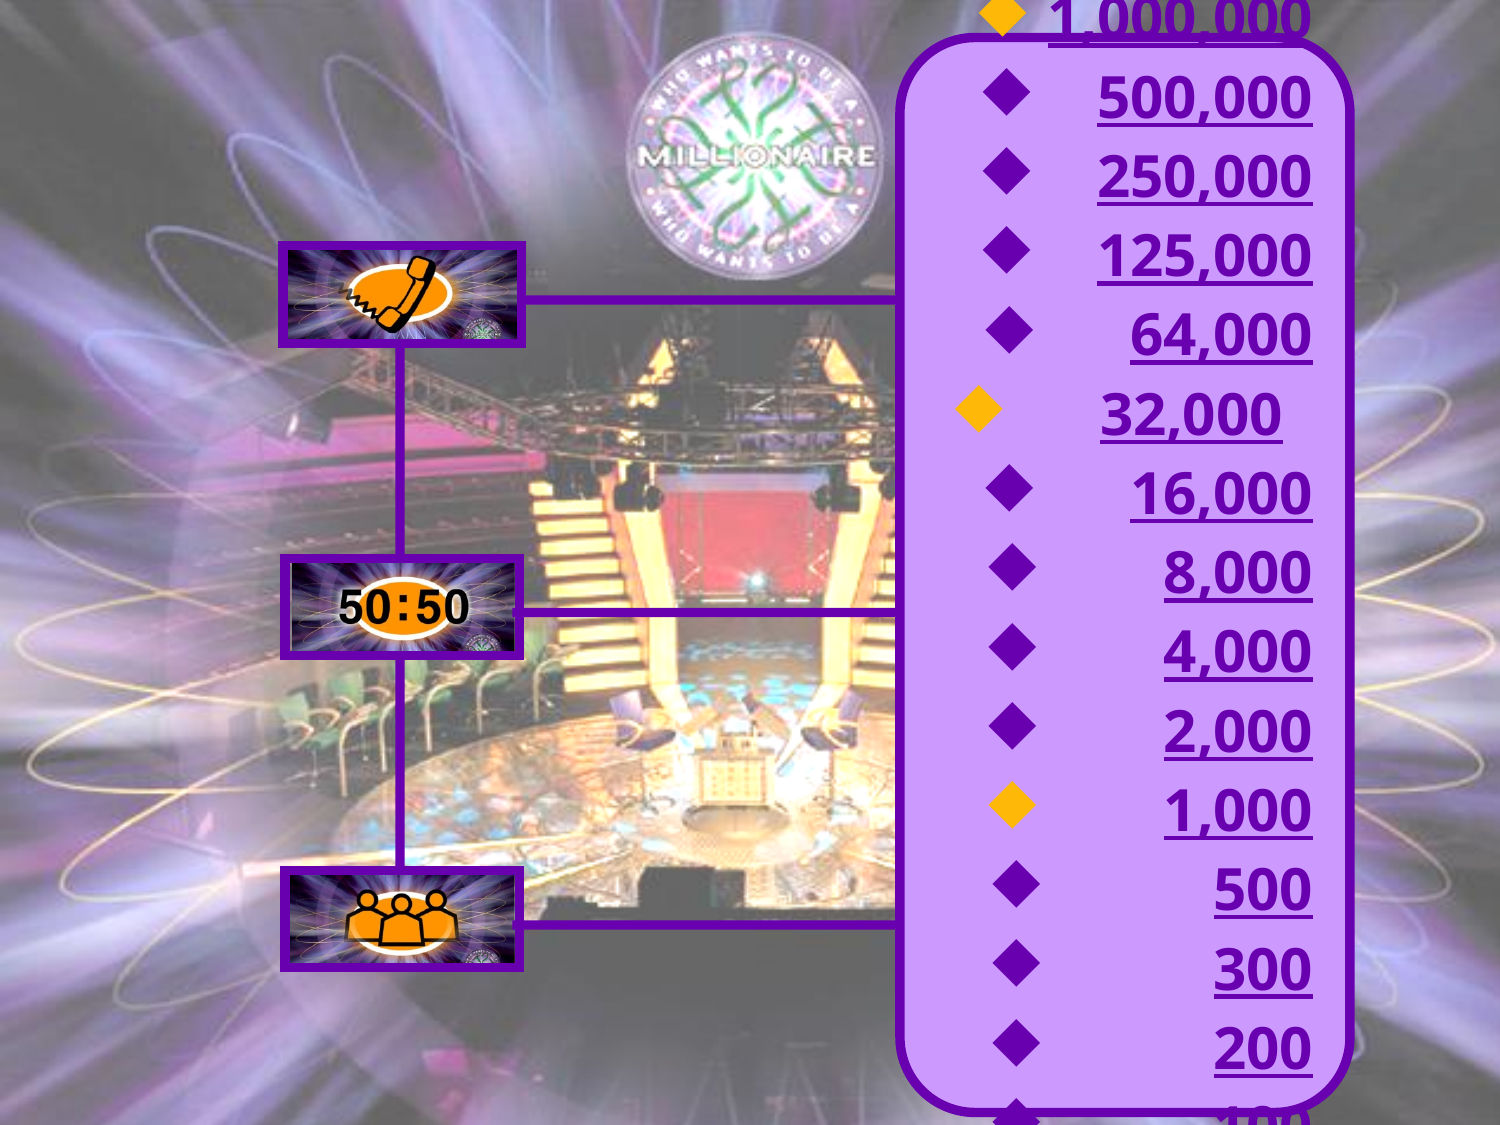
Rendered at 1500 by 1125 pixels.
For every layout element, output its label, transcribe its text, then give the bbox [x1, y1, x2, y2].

text_box 1,000,000 500,000 250,000 125,000 64,000 32,000 16,000 8,000 4,000 2,000 1,000 500 300 200 100 [899, 37, 1350, 1113]
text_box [187, 228, 1188, 897]
picture [289, 874, 515, 963]
picture [289, 562, 515, 651]
picture [287, 249, 518, 340]
